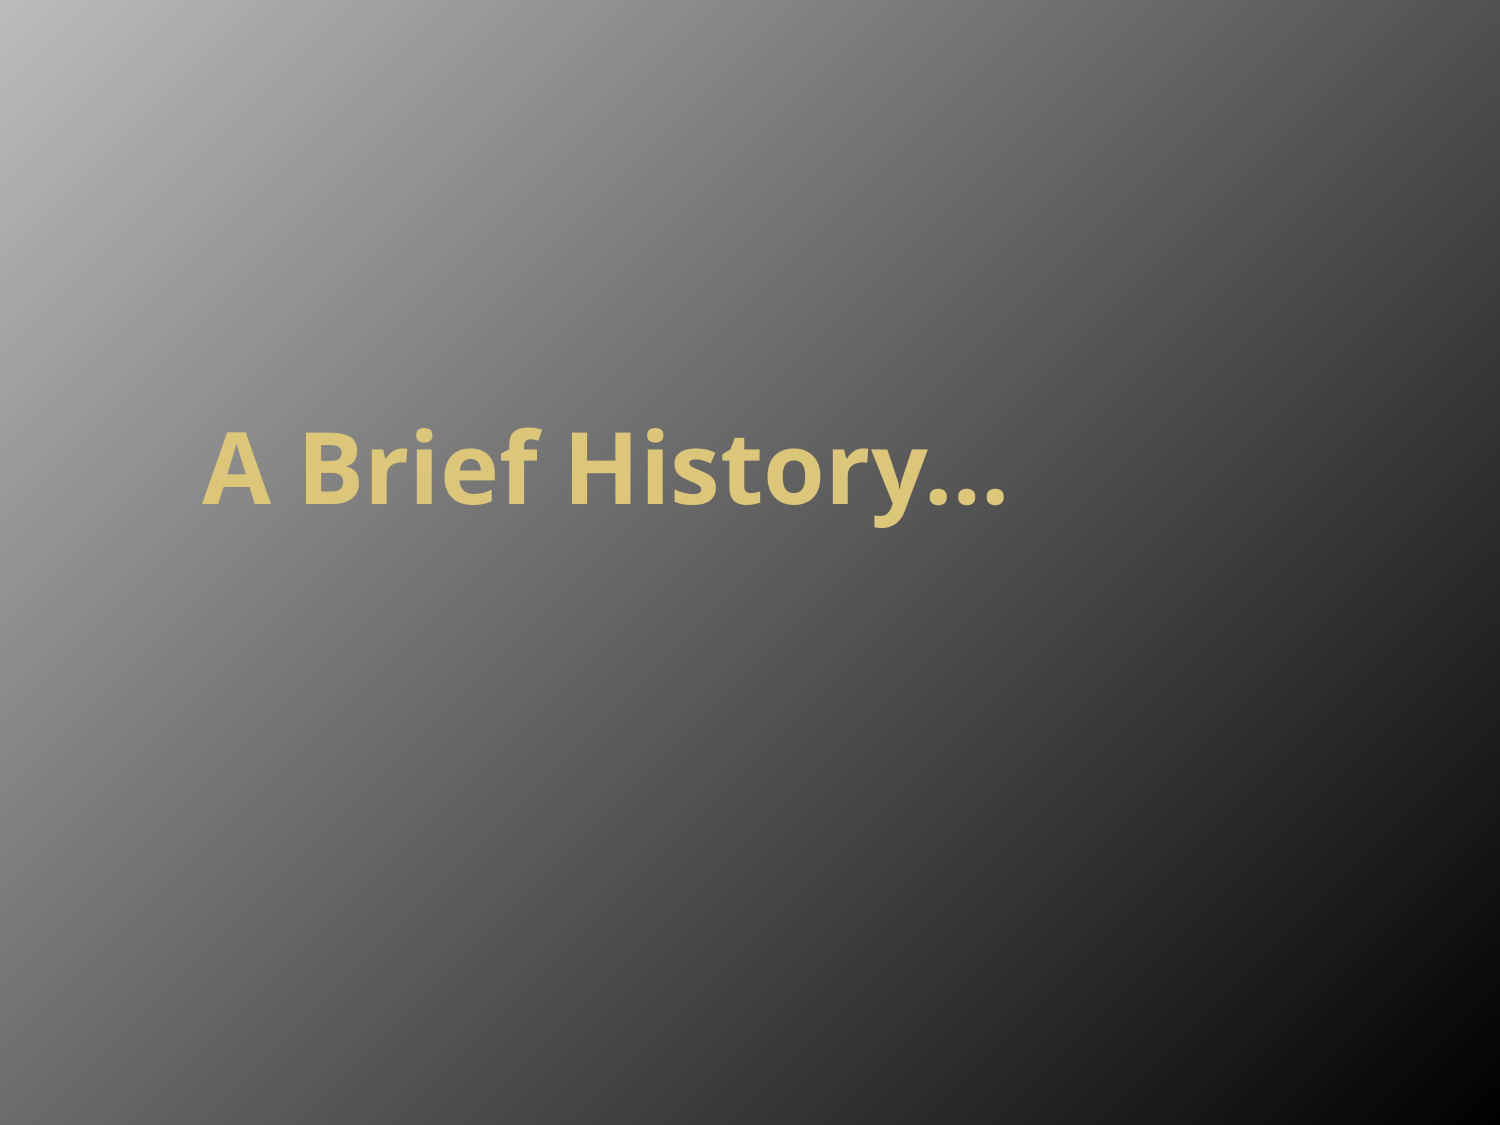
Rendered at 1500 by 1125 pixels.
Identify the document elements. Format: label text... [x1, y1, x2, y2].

title A Brief History… [187, 224, 1350, 525]
